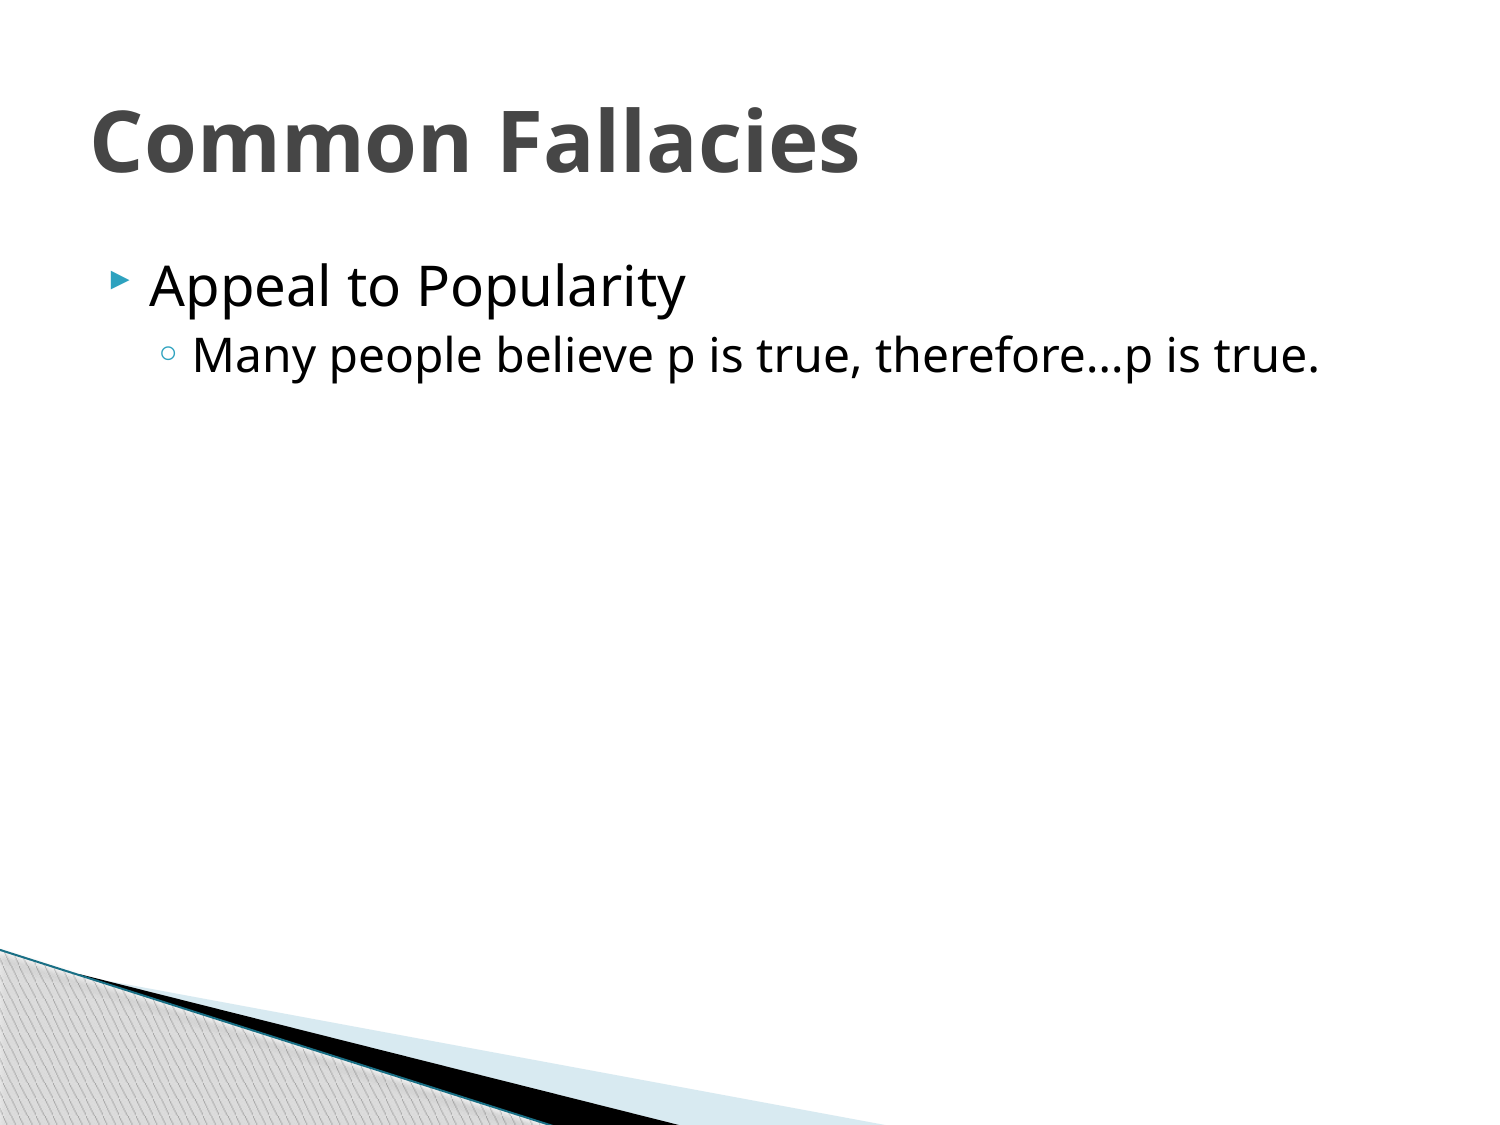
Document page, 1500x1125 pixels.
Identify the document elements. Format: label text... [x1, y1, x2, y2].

title Common Fallacies [75, 45, 1425, 233]
list Appeal to Popularity Many people believe p is true, therefore…p is true. [75, 243, 1425, 986]
